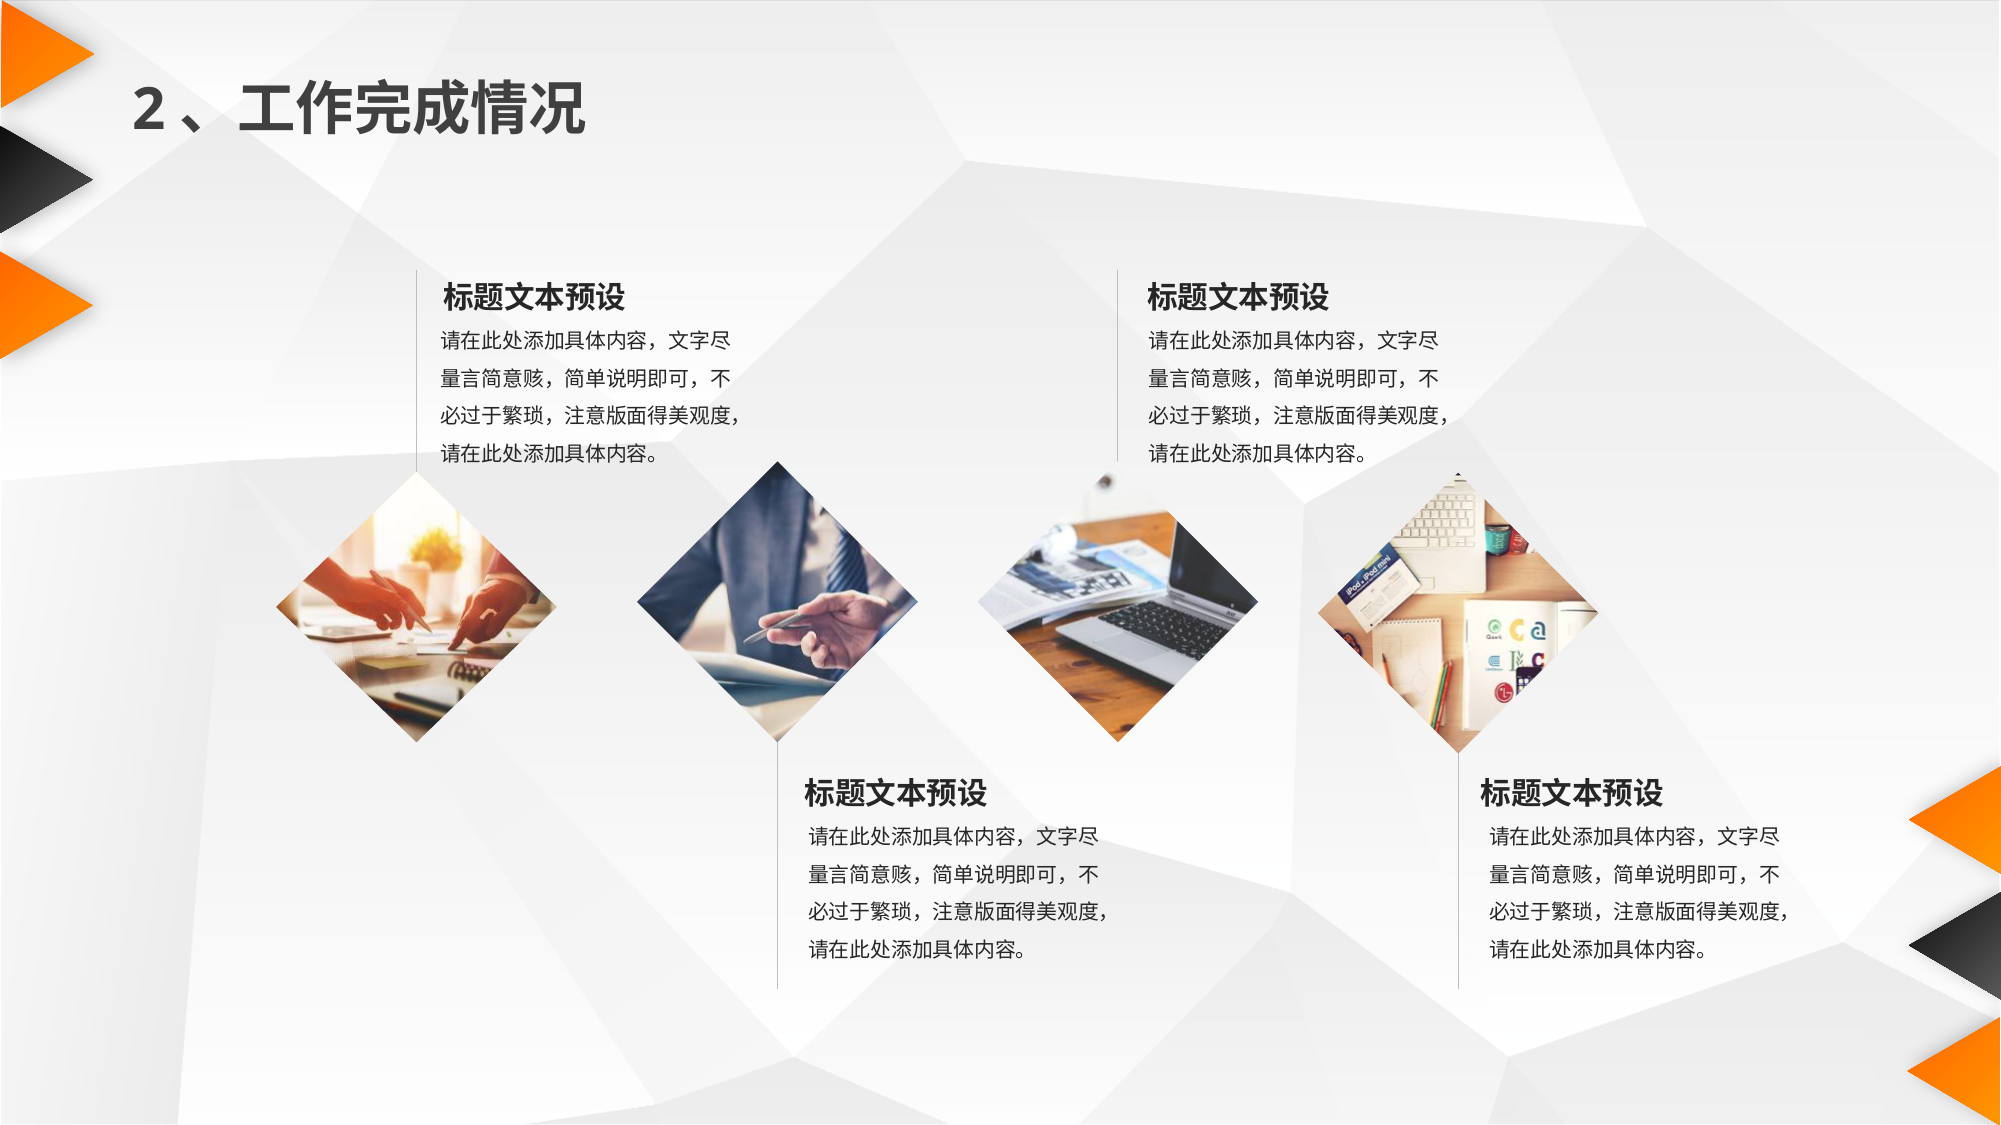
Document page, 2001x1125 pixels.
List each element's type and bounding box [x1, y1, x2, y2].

text_box [788, 766, 1122, 971]
picture [1, 0, 1999, 1125]
text_box [0, 132, 227, 227]
text_box [1775, 898, 2000, 993]
text_box [1464, 766, 1803, 971]
text_box [1131, 270, 1462, 475]
text_box [425, 270, 754, 475]
